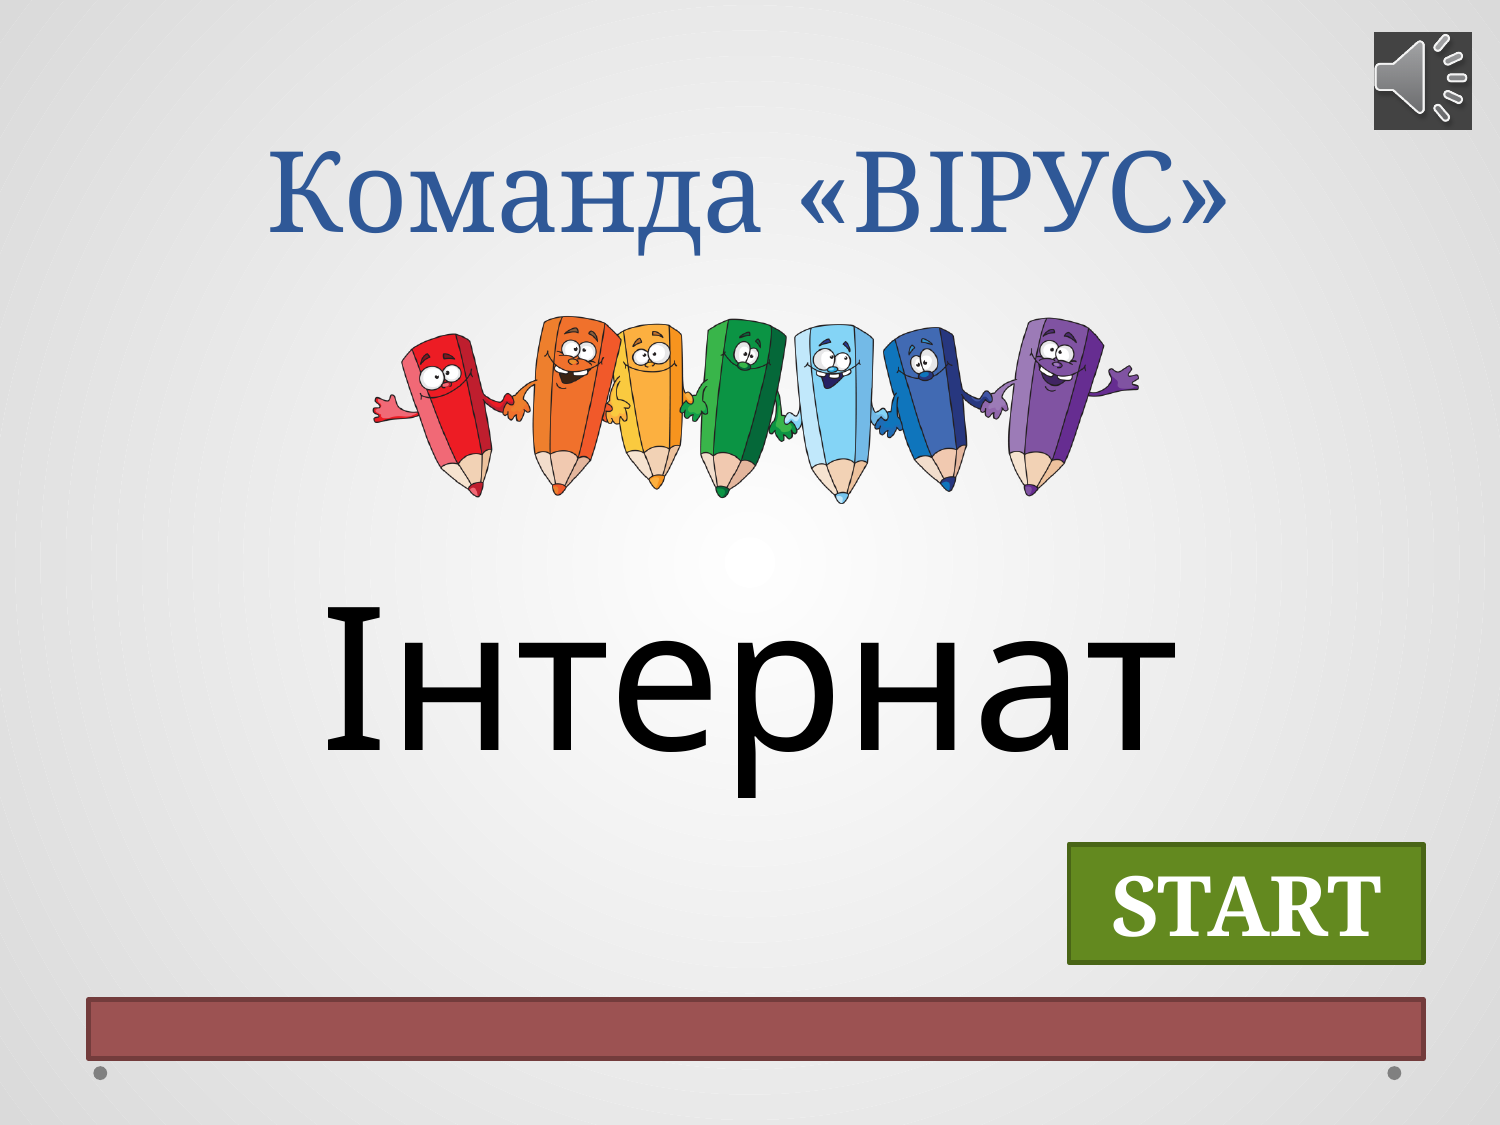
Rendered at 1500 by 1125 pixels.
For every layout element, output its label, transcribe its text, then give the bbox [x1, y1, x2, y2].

title Команда «ВІРУС» [75, 0, 1425, 262]
text_box [86, 997, 1426, 1061]
picture [372, 314, 1140, 504]
list Інтернат [75, 262, 1425, 1005]
picture [1373, 30, 1474, 132]
text_box START [1067, 842, 1426, 965]
